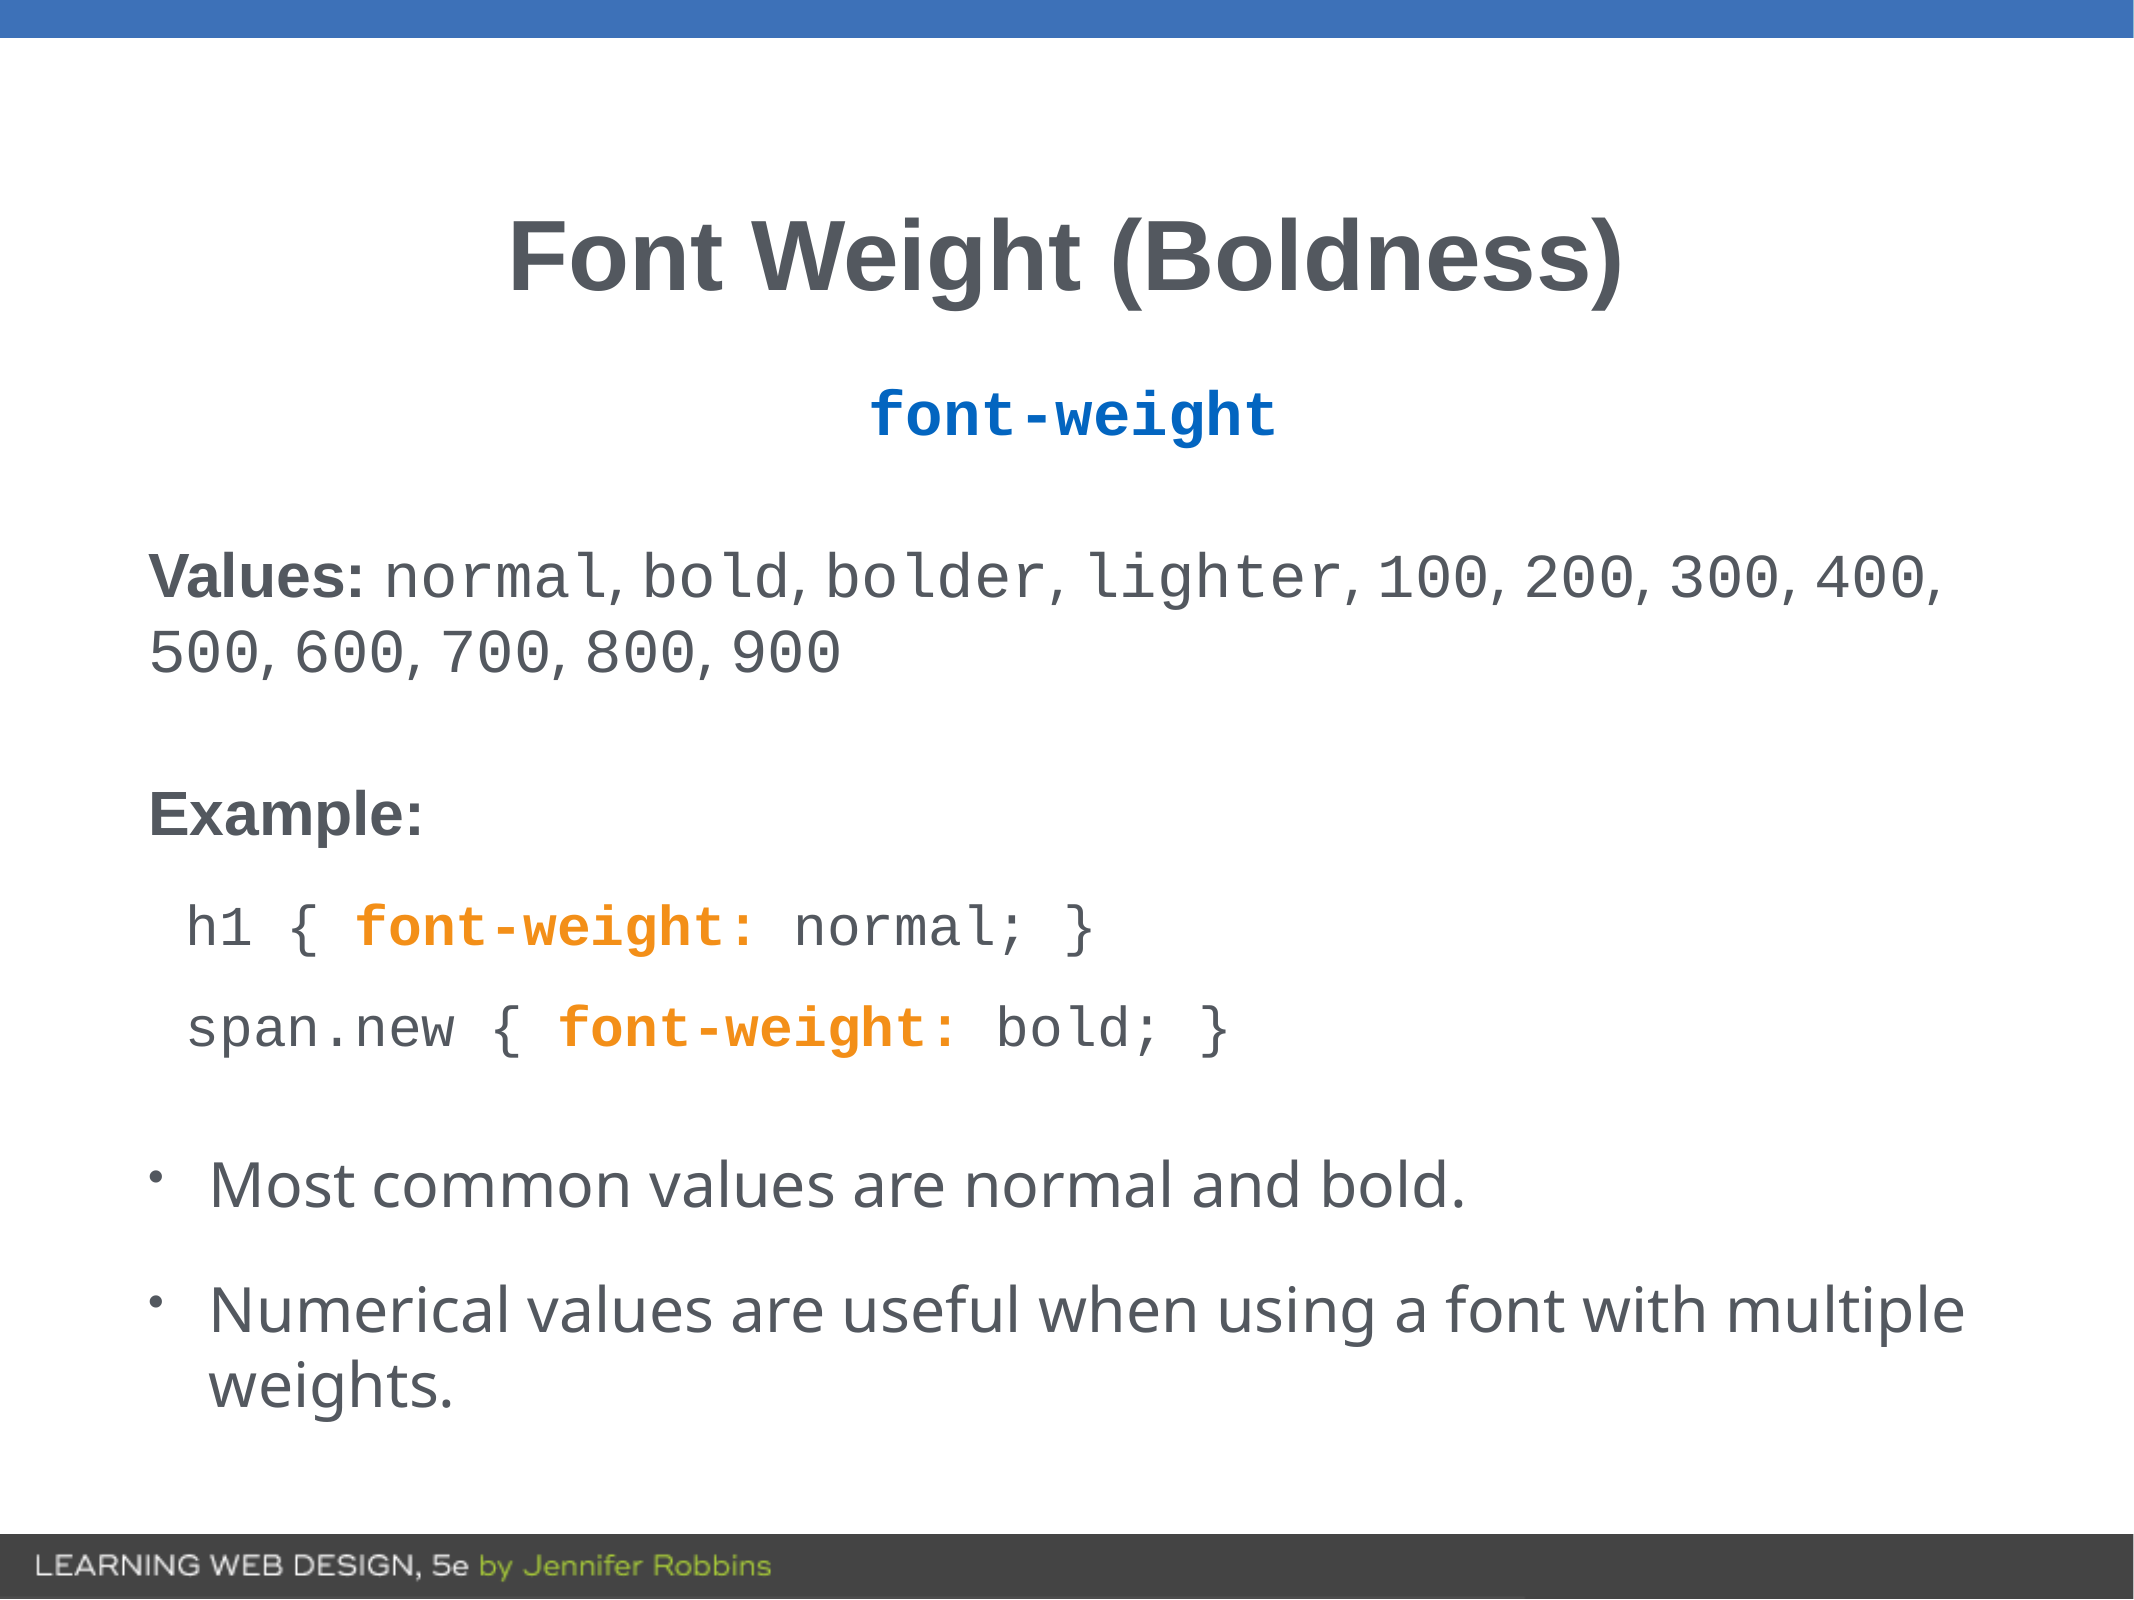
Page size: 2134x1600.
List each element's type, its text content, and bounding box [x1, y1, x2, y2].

list font-weight Values: normal, bold, bolder, lighter, 100, 200, 300, 400, 500, 600, 700, 800, 900 Example: h1 { font-weight: normal; } span.new { font-weight: bold; } Most common values are normal and bold. Numerical values are useful when using a font with multiple weights. [139, 353, 2010, 1440]
title Font Weight (Boldness) [155, 72, 1978, 353]
picture [0, 1534, 2134, 1599]
